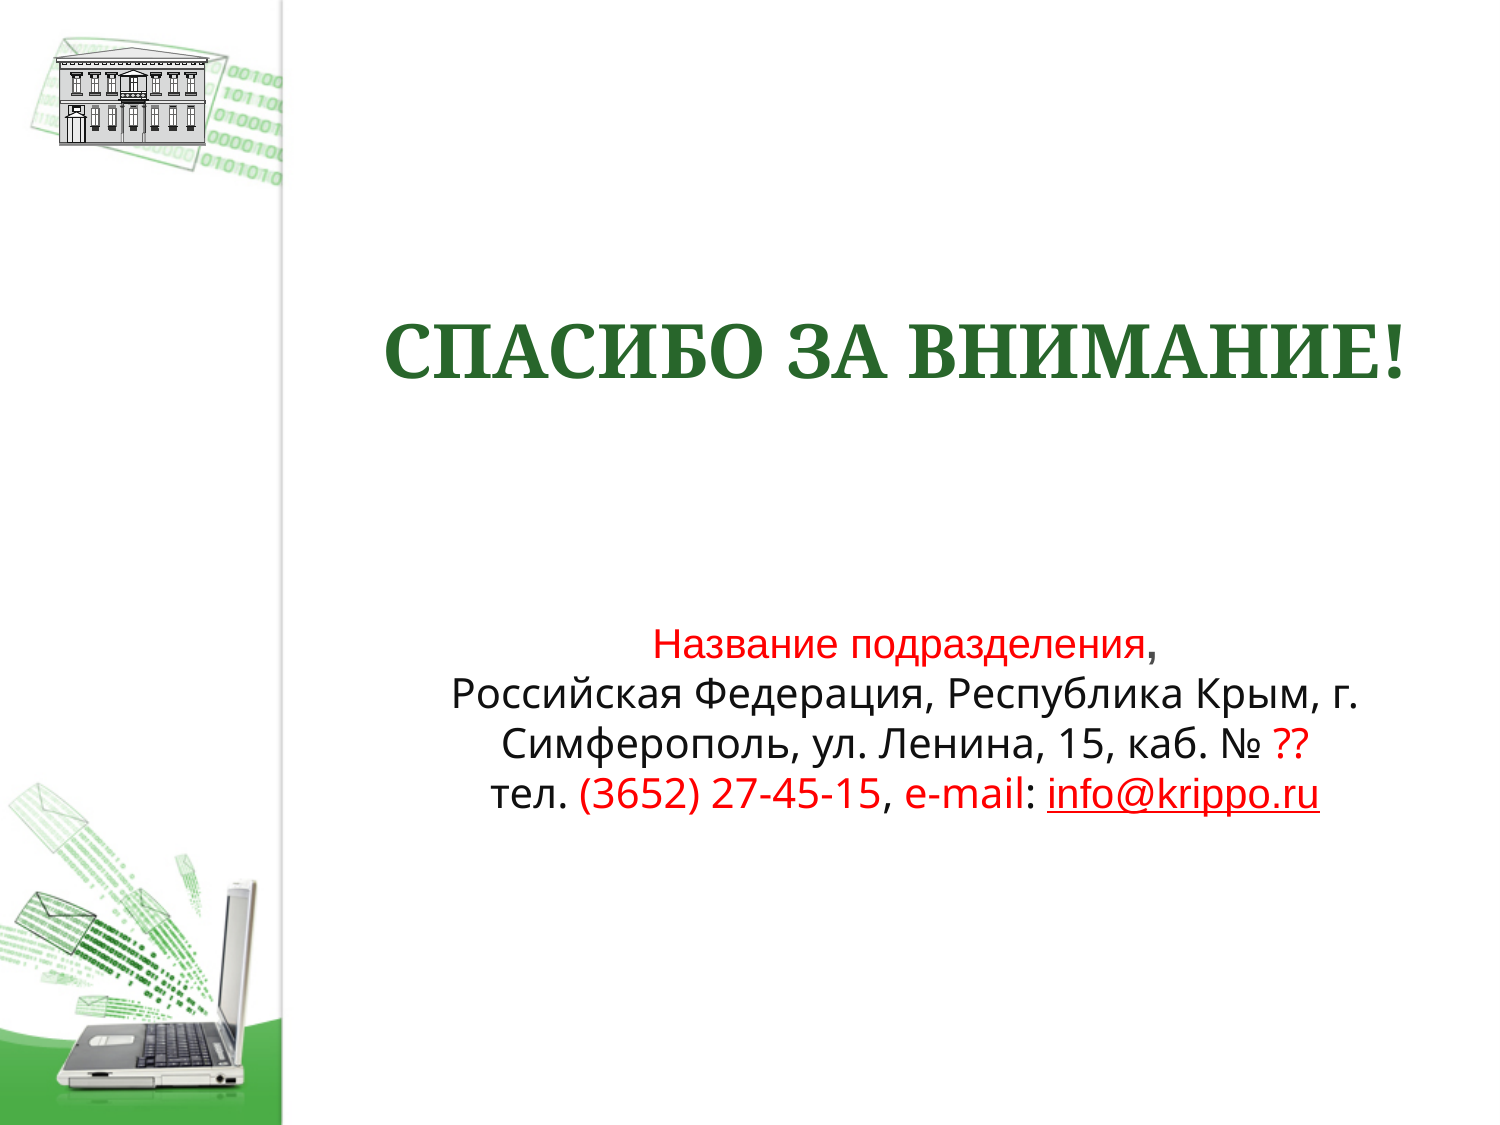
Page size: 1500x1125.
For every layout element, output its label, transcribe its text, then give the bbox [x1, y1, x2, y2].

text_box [52, 47, 210, 146]
text_box СПАСИБО ЗА ВНИМАНИЕ! [324, 295, 1467, 402]
text_box Название подразделения, Российская Федерация, Республика Крым, г. Симферополь, ул. Ленина, 15, каб. № ?? тел. (3652) 27-45-15, e-mail: info@krippo.ru [342, 609, 1467, 825]
picture [0, 0, 1500, 1125]
